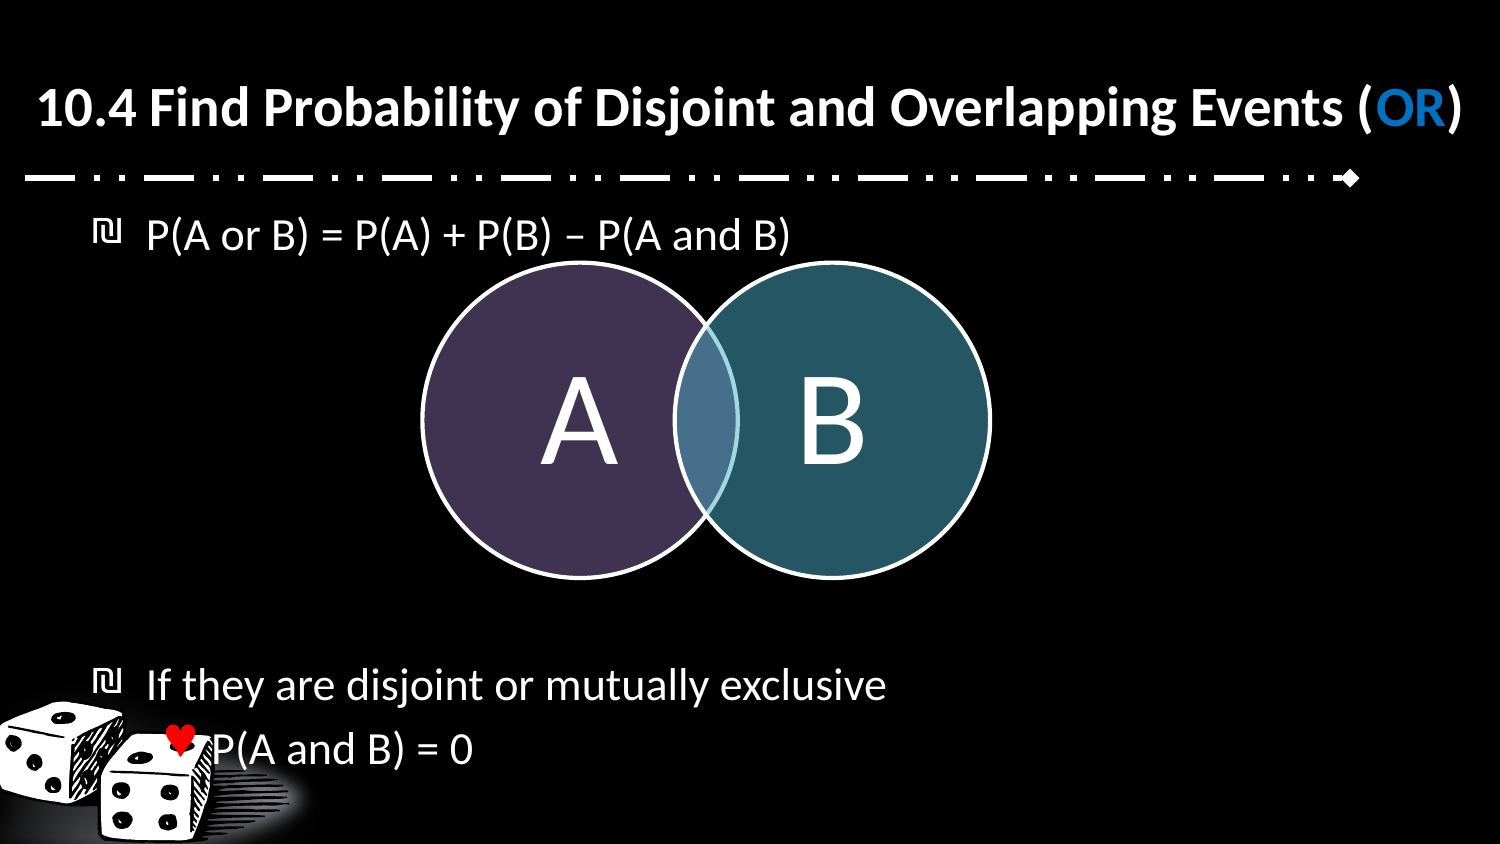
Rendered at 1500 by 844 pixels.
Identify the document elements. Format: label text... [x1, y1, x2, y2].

list P(A or B) = P(A) + P(B) – P(A and B) If they are disjoint or mutually exclusive P(A and B) = 0 [75, 196, 1425, 782]
title 10.4 Find Probability of Disjoint and Overlapping Events (OR) [0, 33, 1500, 175]
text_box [274, 262, 1138, 579]
